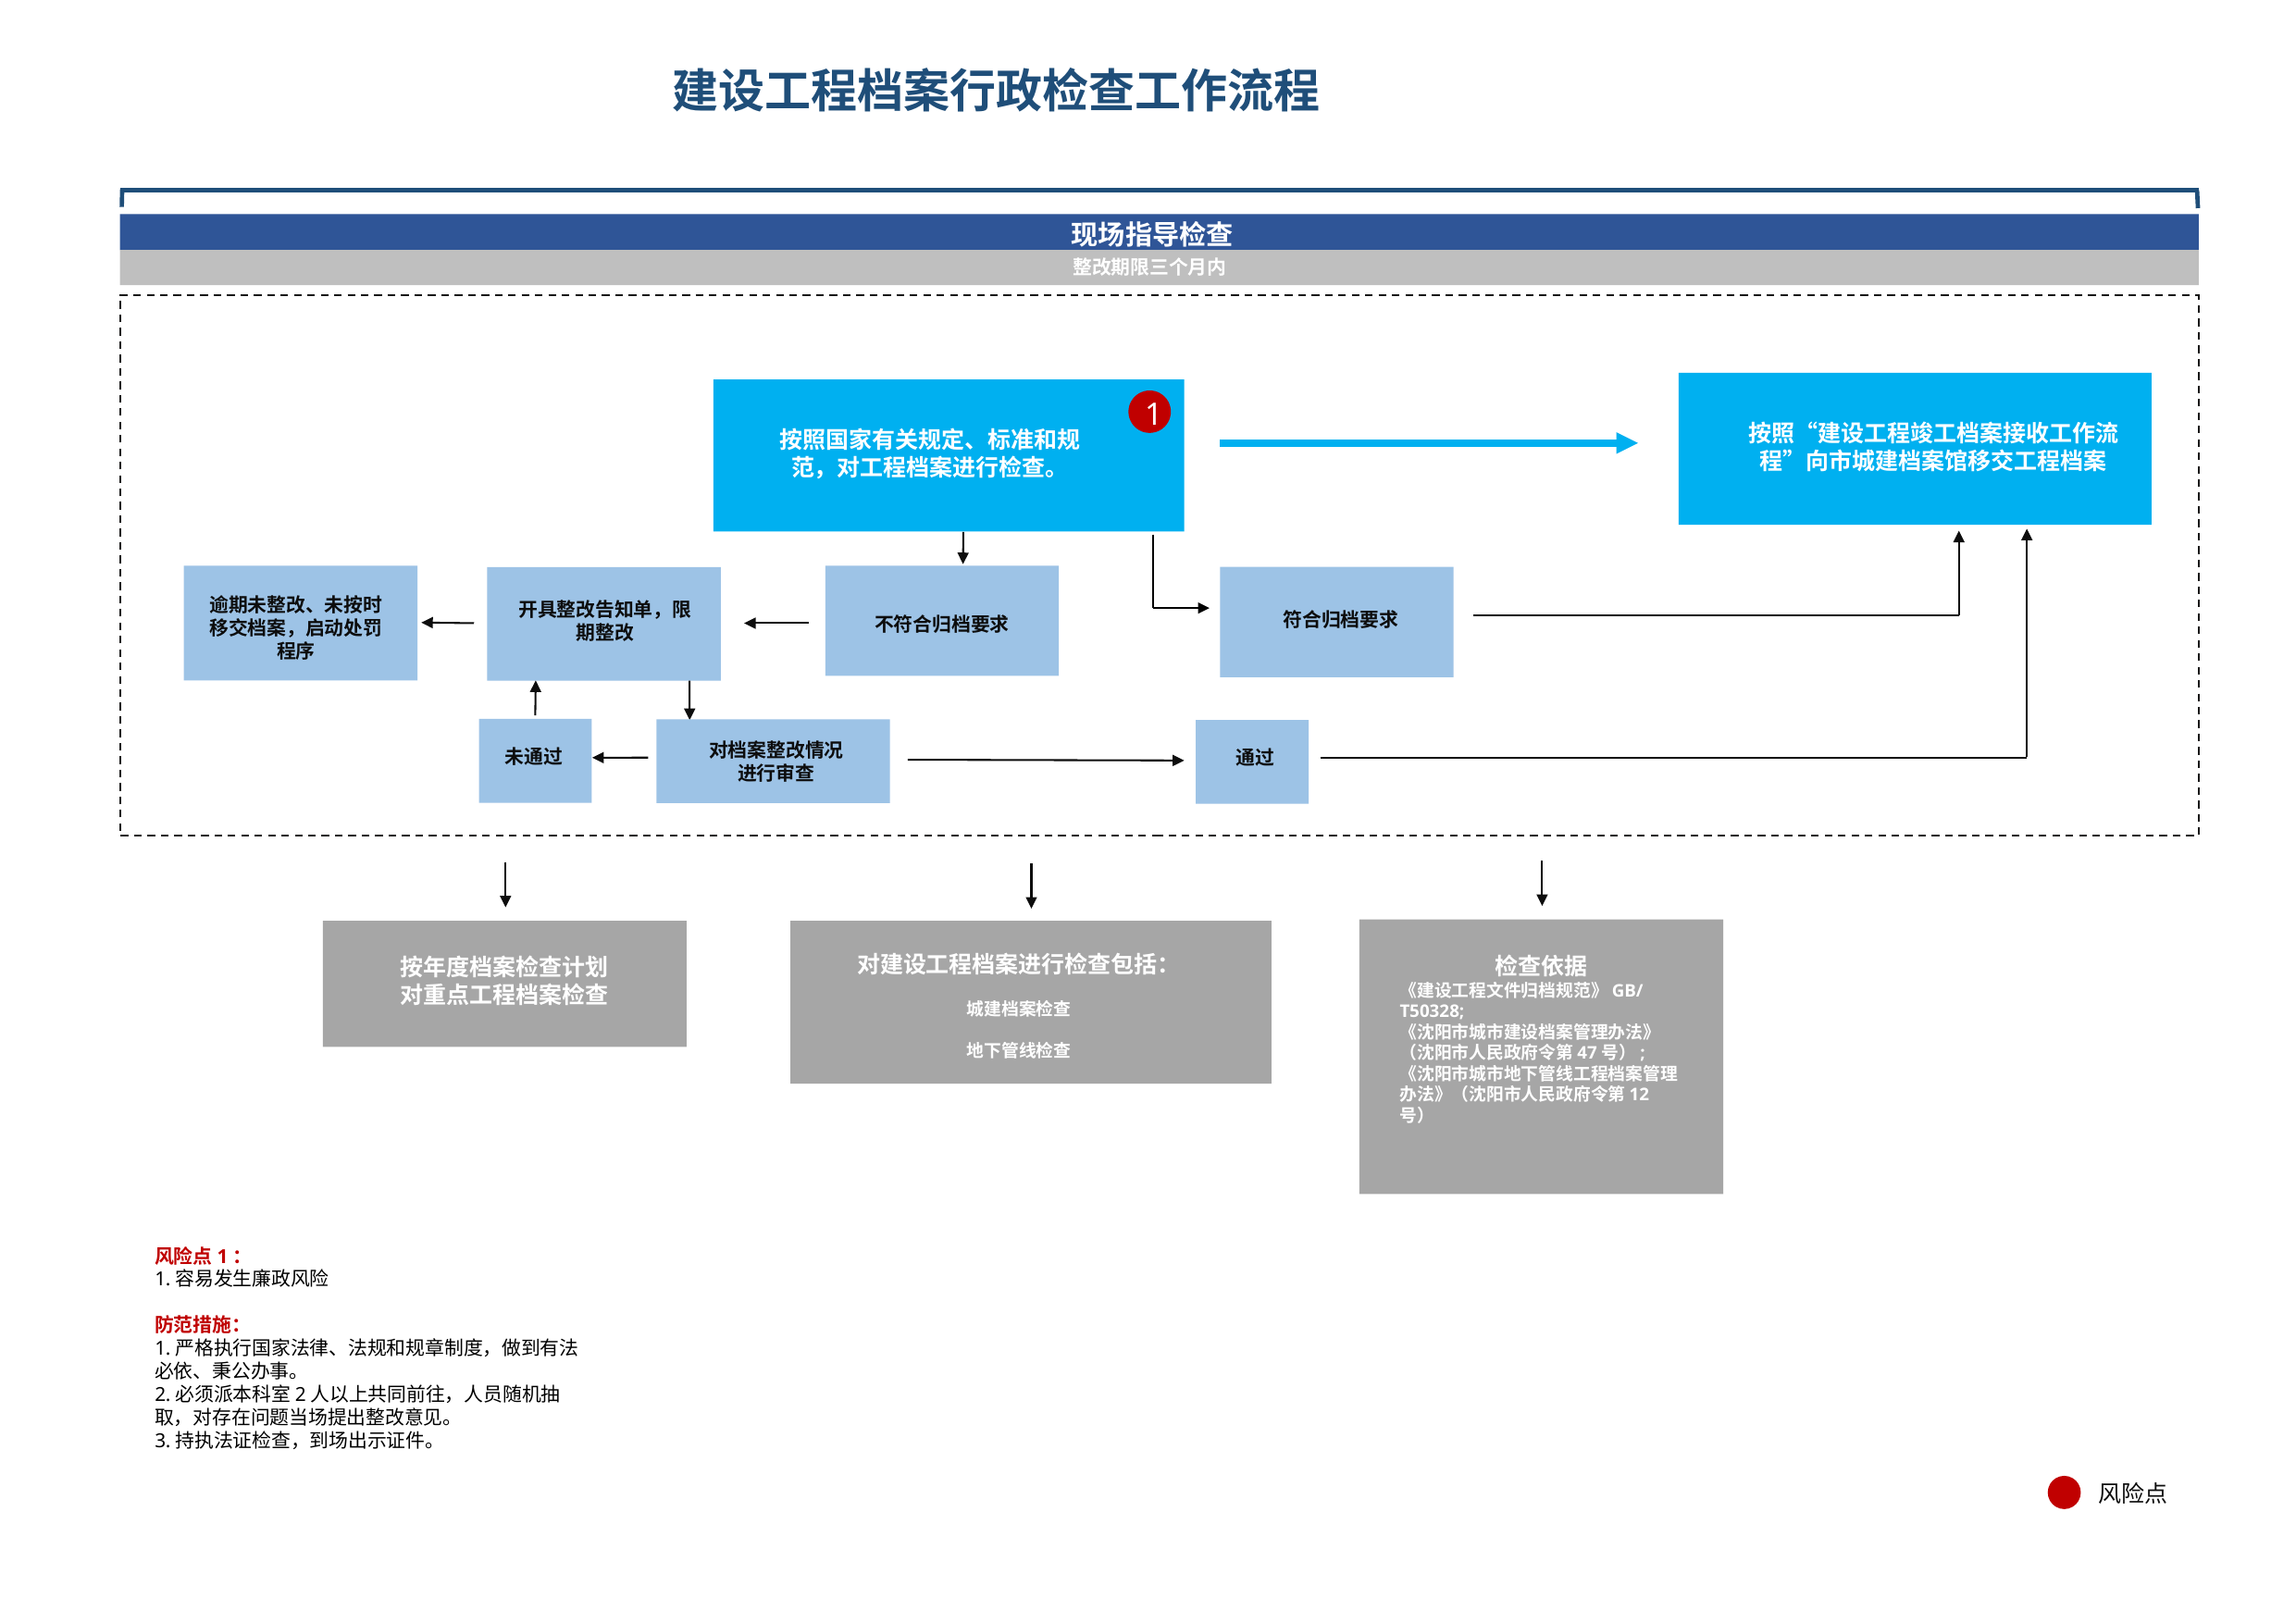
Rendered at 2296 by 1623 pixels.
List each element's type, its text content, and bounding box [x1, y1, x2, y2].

text_box 对建设工程档案进行检查包括： 城建档案检查 地下管线检查 [813, 943, 1224, 1172]
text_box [119, 214, 2199, 286]
title 建设工程档案行政检查工作流程 [657, 48, 1570, 138]
text_box 检查依据 《建设工程文件归档规范》GB/T50328; 《沈阳市城市建设档案管理办法》（沈阳市人民政府令第47号）; 《沈阳市城市地下管线工程档案管理办法》（沈阳市人民政府令第12号） [1385, 945, 1697, 1133]
text_box [119, 294, 2200, 836]
text_box [655, 718, 891, 804]
text_box [789, 920, 1272, 1084]
text_box 不符合归档要求 [839, 604, 1044, 642]
text_box 通过 [1201, 738, 1309, 776]
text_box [1128, 388, 1172, 440]
text_box [183, 564, 418, 682]
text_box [119, 189, 2199, 208]
text_box 现场指导检查 [546, 210, 1759, 214]
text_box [2047, 1472, 2198, 1515]
text_box 未通过 [484, 737, 584, 775]
text_box 逾期未整改、未按时移交档案，启动处罚程序 [193, 586, 398, 670]
text_box [825, 564, 1060, 676]
text_box [322, 920, 688, 1047]
text_box 按年度档案检查计划 对重点工程档案检查 [349, 946, 661, 1016]
text_box [1359, 919, 1724, 1196]
text_box 对档案整改情况 进行审查 [660, 731, 893, 791]
text_box 风险点1： 1.容易发生廉政风险 防范措施： 1.严格执行国家法律、法规和规章制度，做到有法必依、秉公办事。 2.必须派本科室2人以上共同前往，人员随机抽取，对存在问题当场提出整改意见。 3.持执法证检查，到场出示证件。 [141, 1236, 599, 1459]
text_box [478, 718, 592, 804]
text_box [1195, 719, 1309, 805]
